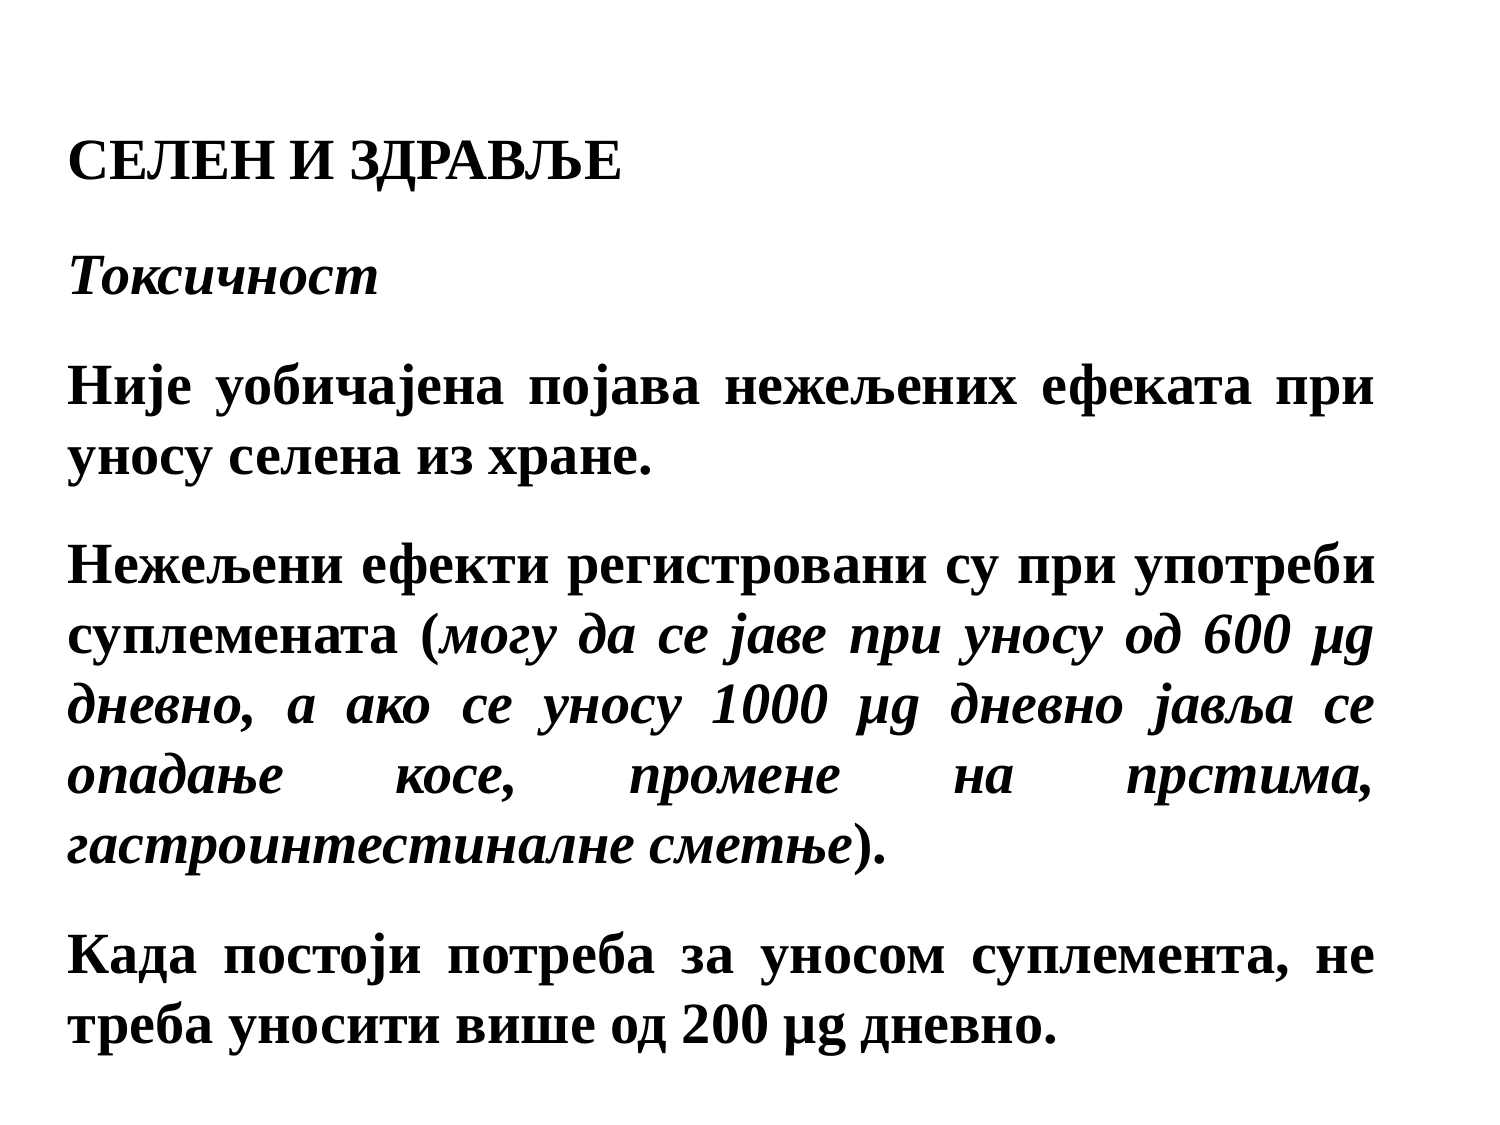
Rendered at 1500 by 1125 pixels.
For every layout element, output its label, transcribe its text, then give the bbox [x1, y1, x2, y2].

text_box СЕЛЕН И ЗДРАВЉЕ Токсичност Није уобичајена појава нежељених ефеката при уносу селена из хране. Нежељени ефекти регистровани су при употреби суплемената (могу да се јаве при уносу од 600 μg дневно, а ако се уносу 1000 μg дневно јавља се опадање косе, промене на прстима, гастроинтестиналне сметње). Када постоји потреба за уносом суплемента, не треба уносити више од 200 μg дневно. [53, 113, 1391, 1063]
